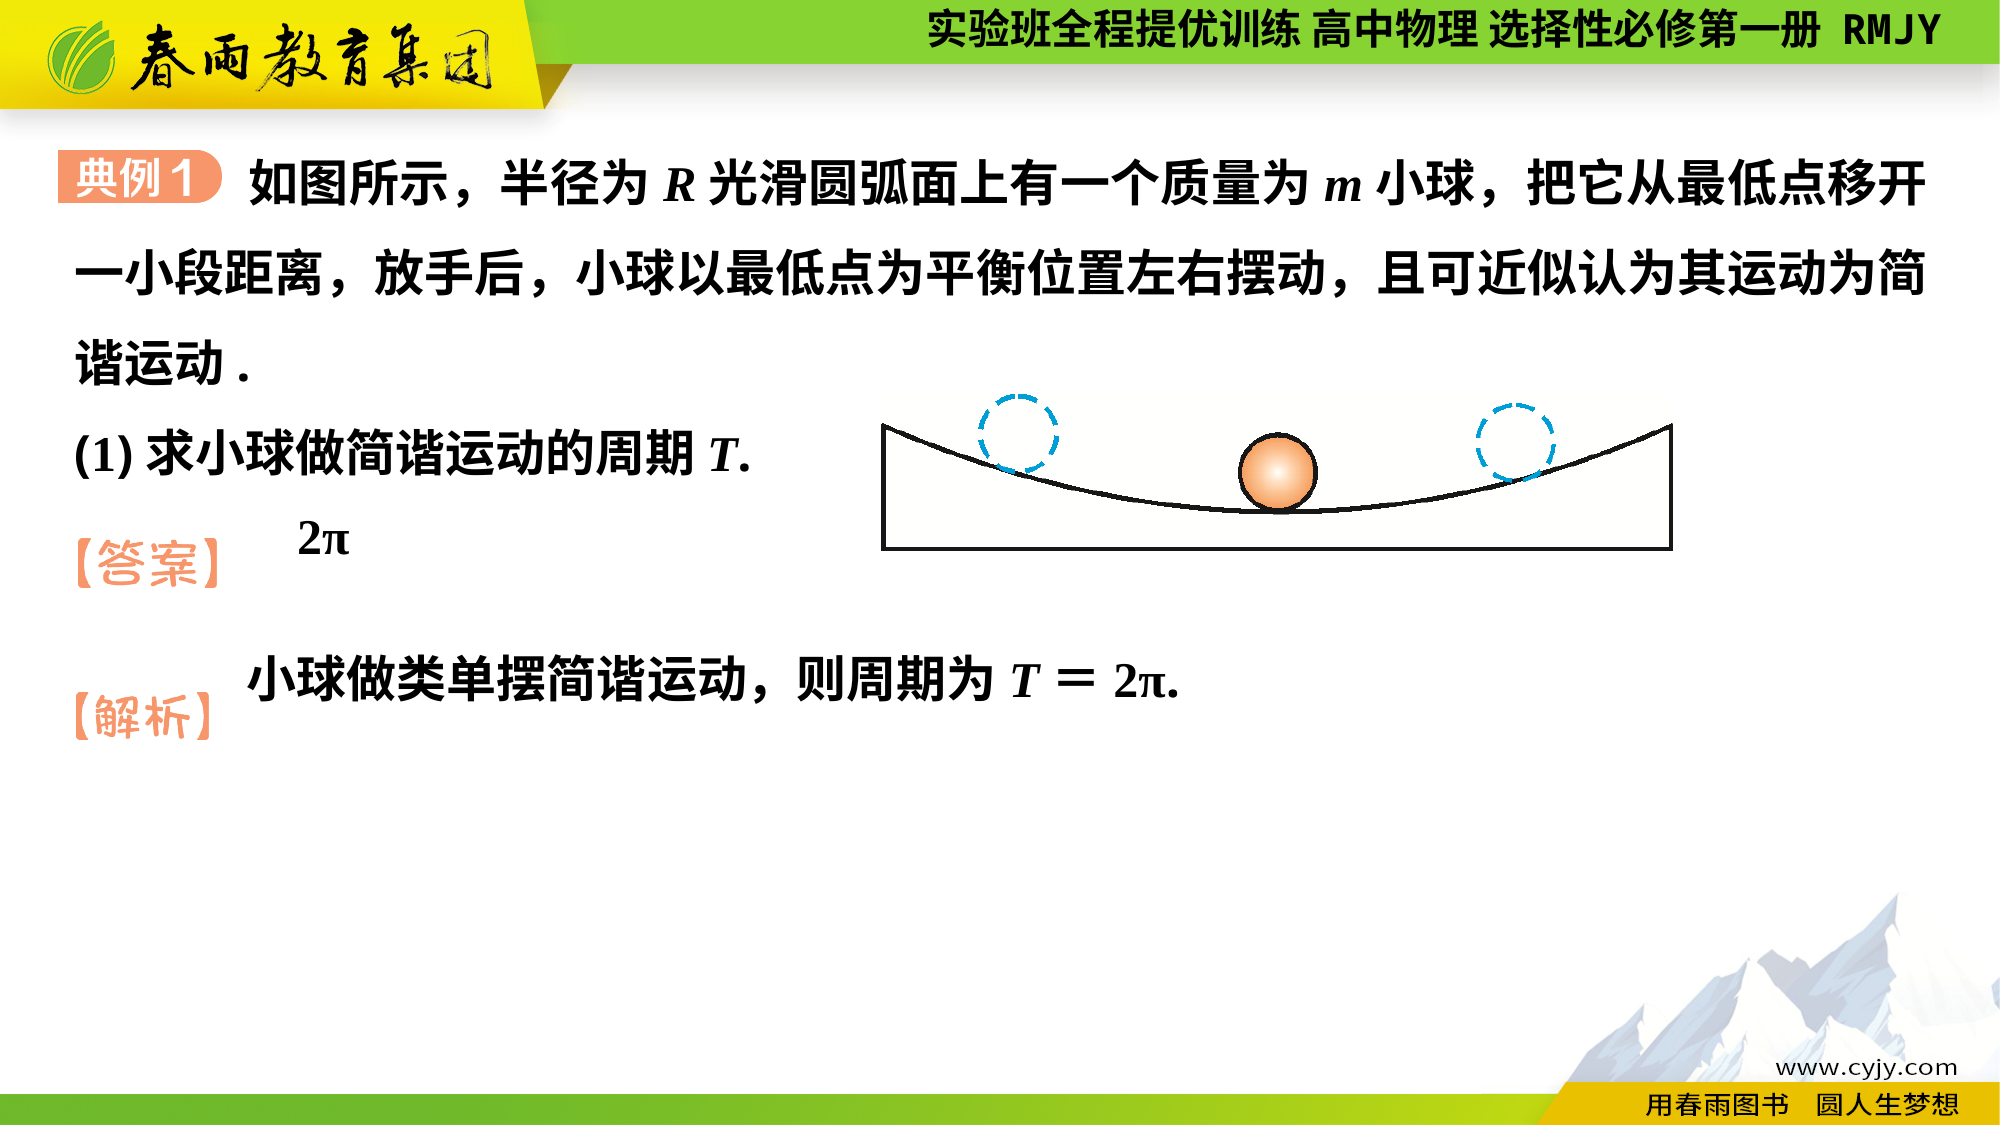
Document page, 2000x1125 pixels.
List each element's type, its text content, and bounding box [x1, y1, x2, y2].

list 如图所示，半径为R光滑圆弧面上有一个质量为m小球，把它从最低点移开一小段距离，放手后，小球以最低点为平衡位置左右摆动，且可近似认为其运动为简谐运动. (1)求小球做简谐运动的周期T. [59, 113, 1944, 493]
picture [0, 0, 2000, 1125]
